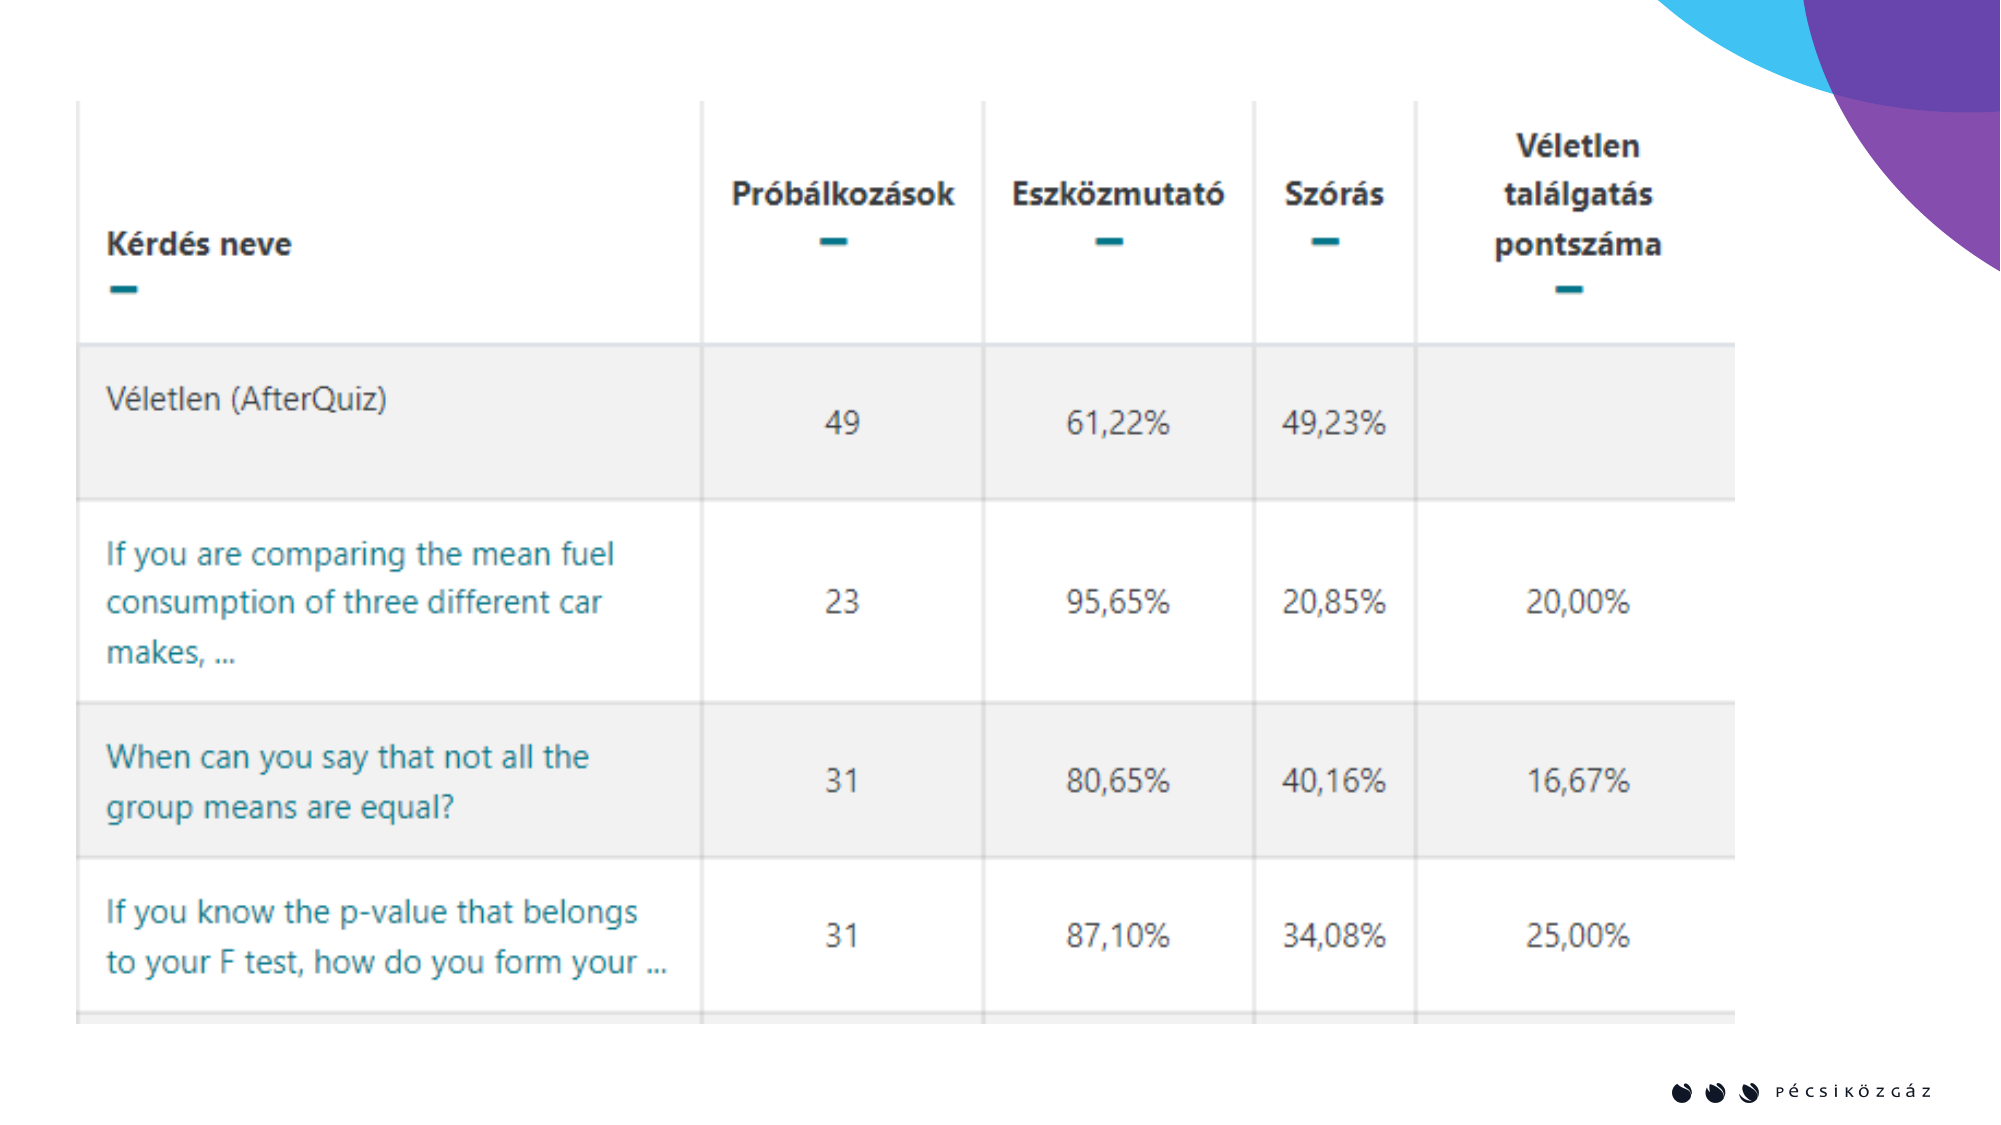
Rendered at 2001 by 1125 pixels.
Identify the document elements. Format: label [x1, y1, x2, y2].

picture [1672, 1083, 1930, 1103]
picture [76, 101, 1735, 1024]
